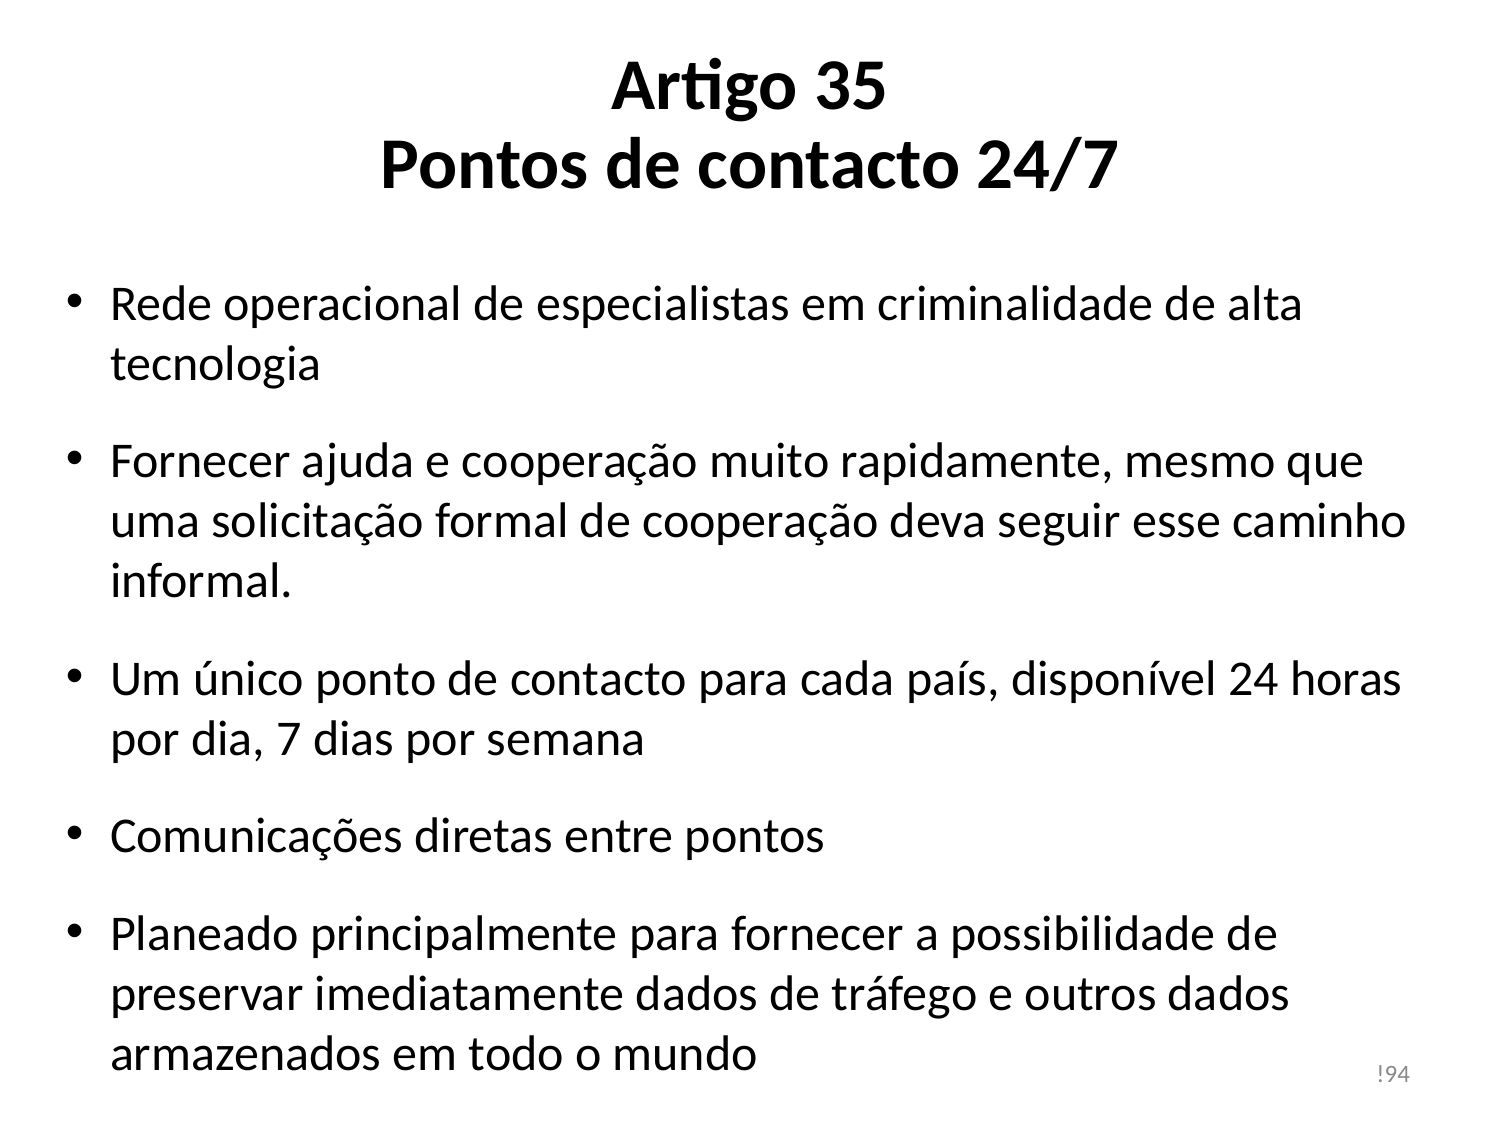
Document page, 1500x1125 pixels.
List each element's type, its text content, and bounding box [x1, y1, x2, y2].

slide_number !94 [1074, 1042, 1425, 1103]
list Rede operacional de especialistas em criminalidade de alta tecnologia Fornecer ajuda e cooperação muito rapidamente, mesmo que uma solicitação formal de cooperação deva seguir esse caminho informal. Um único ponto de contacto para cada país, disponível 24 horas por dia, 7 dias por semana Comunicações diretas entre pontos Planeado principalmente para fornecer a possibilidade de preservar imediatamente dados de tráfego e outros dados armazenados em todo o mundo [50, 262, 1470, 1066]
title Artigo 35 Pontos de contacto 24/7 [75, 45, 1425, 206]
